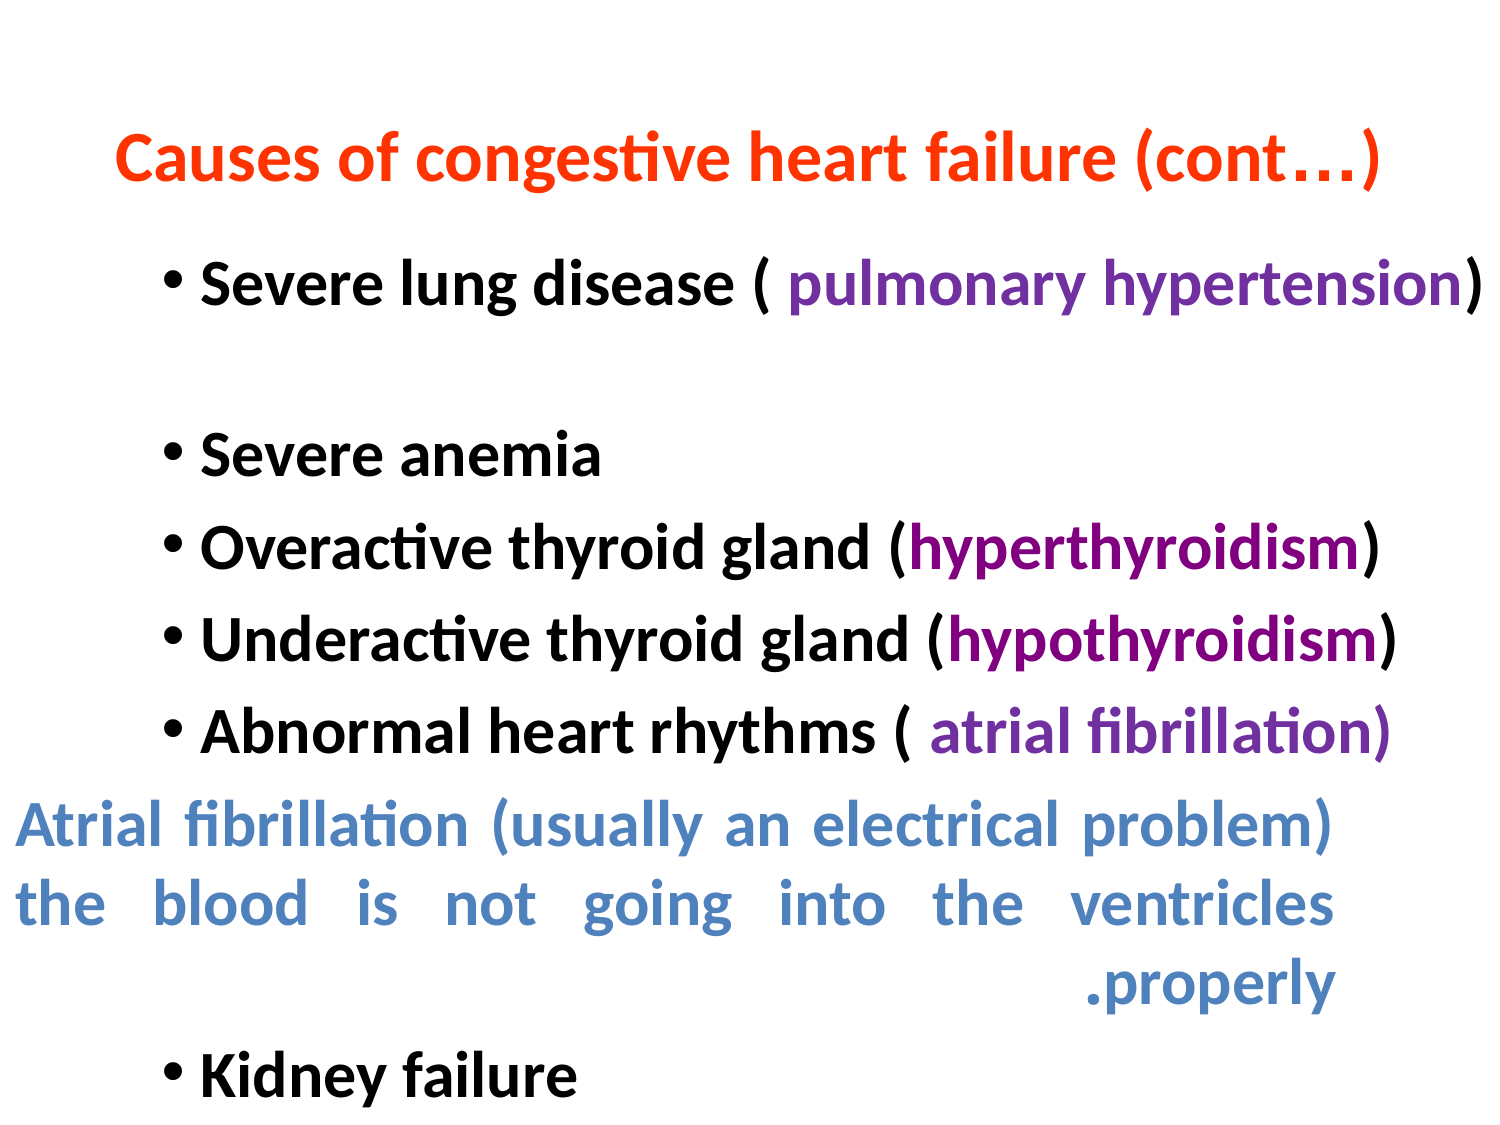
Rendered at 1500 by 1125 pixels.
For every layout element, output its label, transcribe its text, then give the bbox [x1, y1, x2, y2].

title Causes of congestive heart failure (cont…) [75, 62, 1424, 231]
list Severe lung disease ( pulmonary hypertension) Severe anemia Overactive thyroid gland (hyperthyroidism) Underactive thyroid gland (hypothyroidism) Abnormal heart rhythms ( atrial fibrillation) Atrial fibrillation (usually an electrical problem) the blood is not going into the ventricles properly. Kidney failure [0, 231, 1500, 1125]
